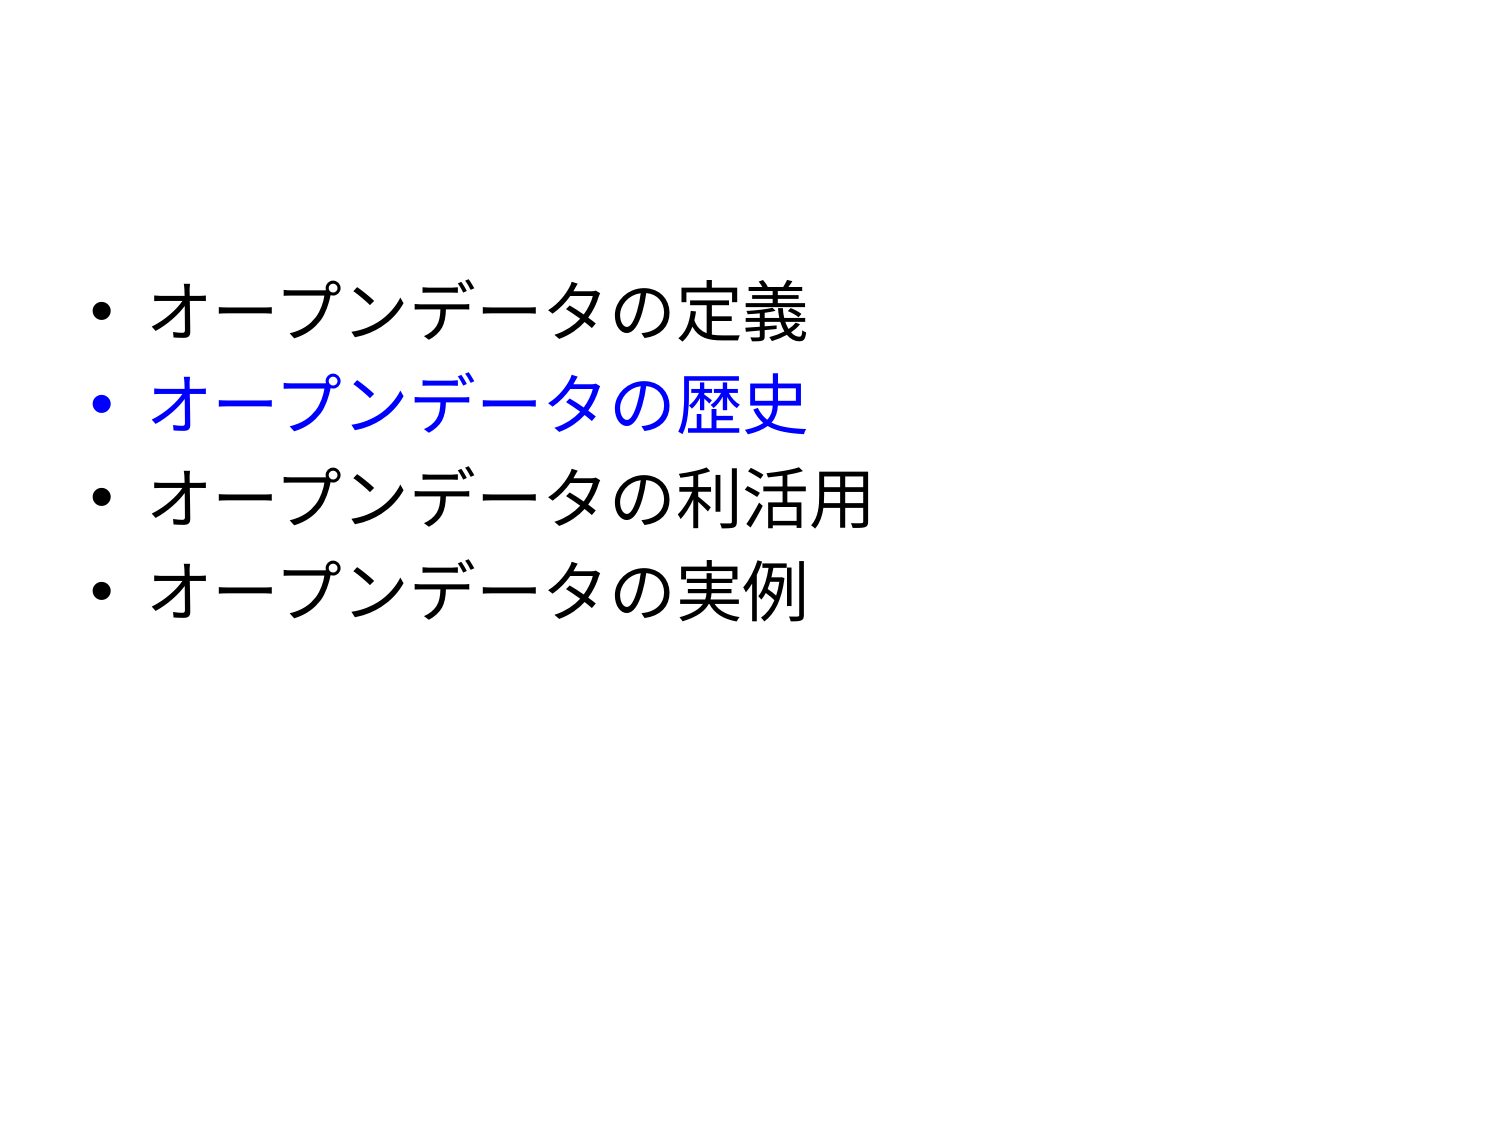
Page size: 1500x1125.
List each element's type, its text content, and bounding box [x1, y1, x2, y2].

list オープンデータの定義 オープンデータの歴史 オープンデータの利活用 オープンデータの実例 [75, 262, 1425, 1005]
